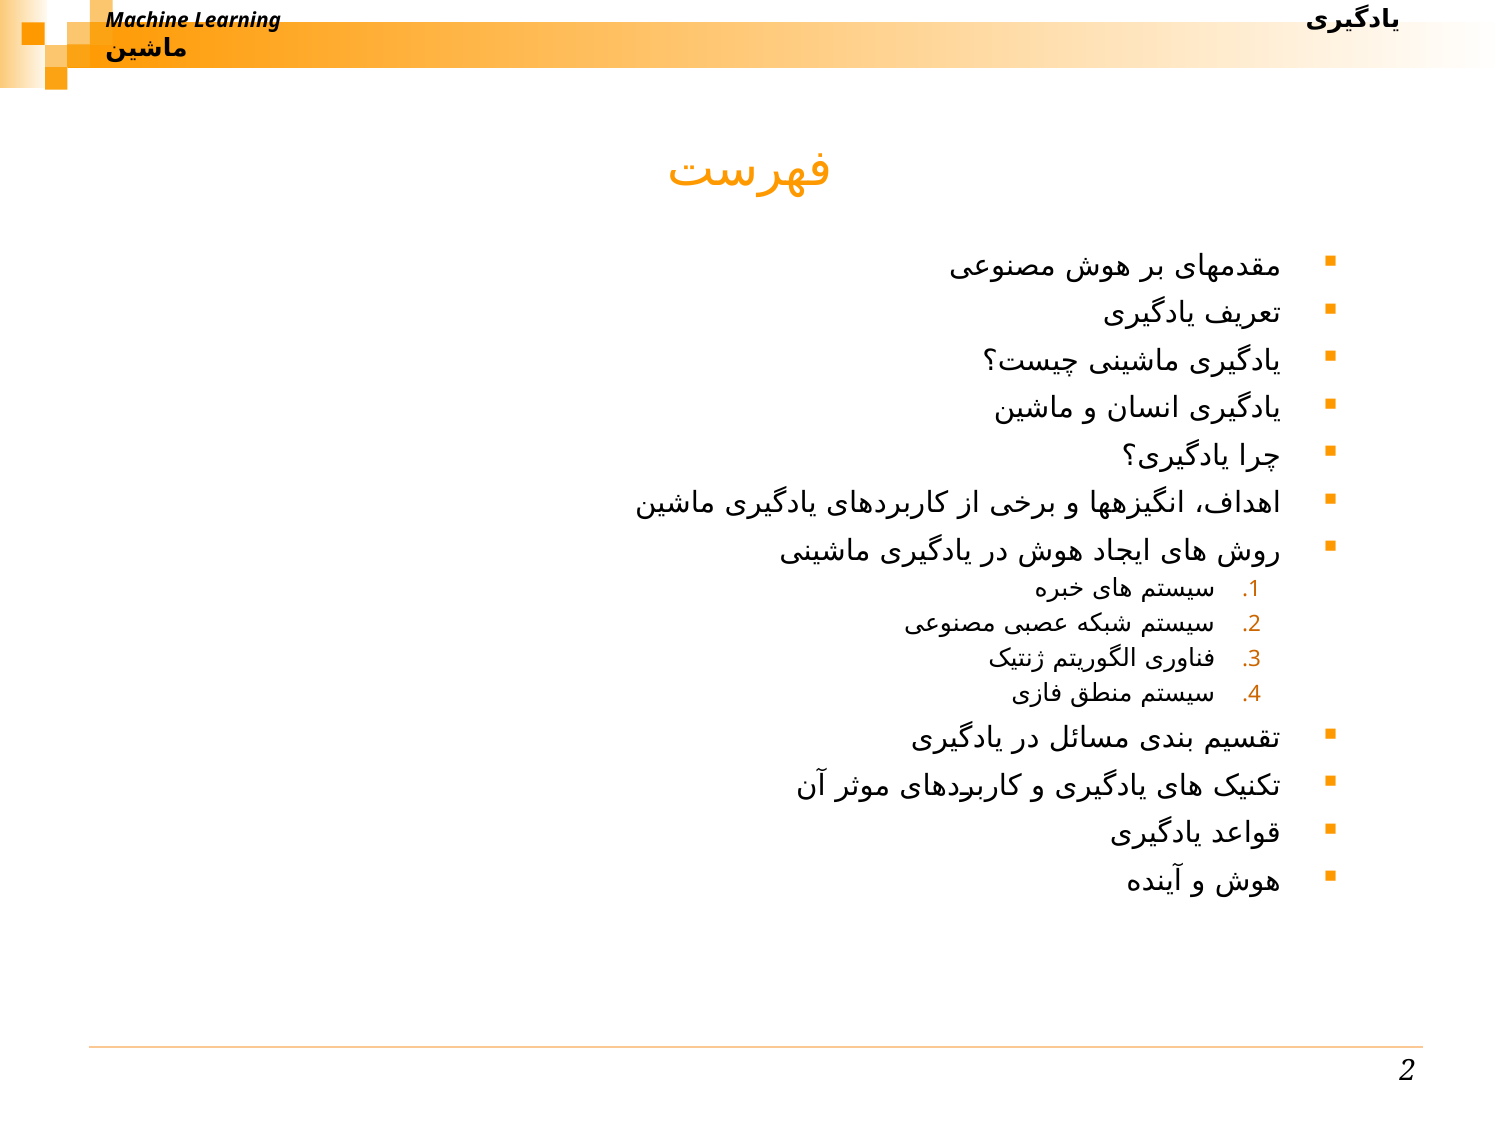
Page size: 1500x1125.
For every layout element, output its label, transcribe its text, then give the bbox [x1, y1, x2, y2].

list مقدمه­ای بر هوش مصنوعی تعریف یادگیری یادگیری ماشینی چیست؟ یادگیری انسان و ماشین چرا یادگیری؟ اهداف، انگیزه­ها و برخی از کاربرد­های یادگیری ماشین روش های ایجاد هوش در یادگیری ماشینی سیستم های خبره سیستم شبکه عصبی مصنوعی فناوری الگوریتم ژنتیک سیستم منطق فازی تقسیم بندی مسائل در یادگیری تکنیک های یادگیری و کاربرد­های موثر آن قواعد یادگیری هوش و آینده [169, 231, 1353, 1000]
slide_number 2 [1080, 1023, 1431, 1099]
text_box Machine Learning یادگیری ماشین [90, 22, 1471, 70]
title فهرست [41, 110, 1459, 220]
